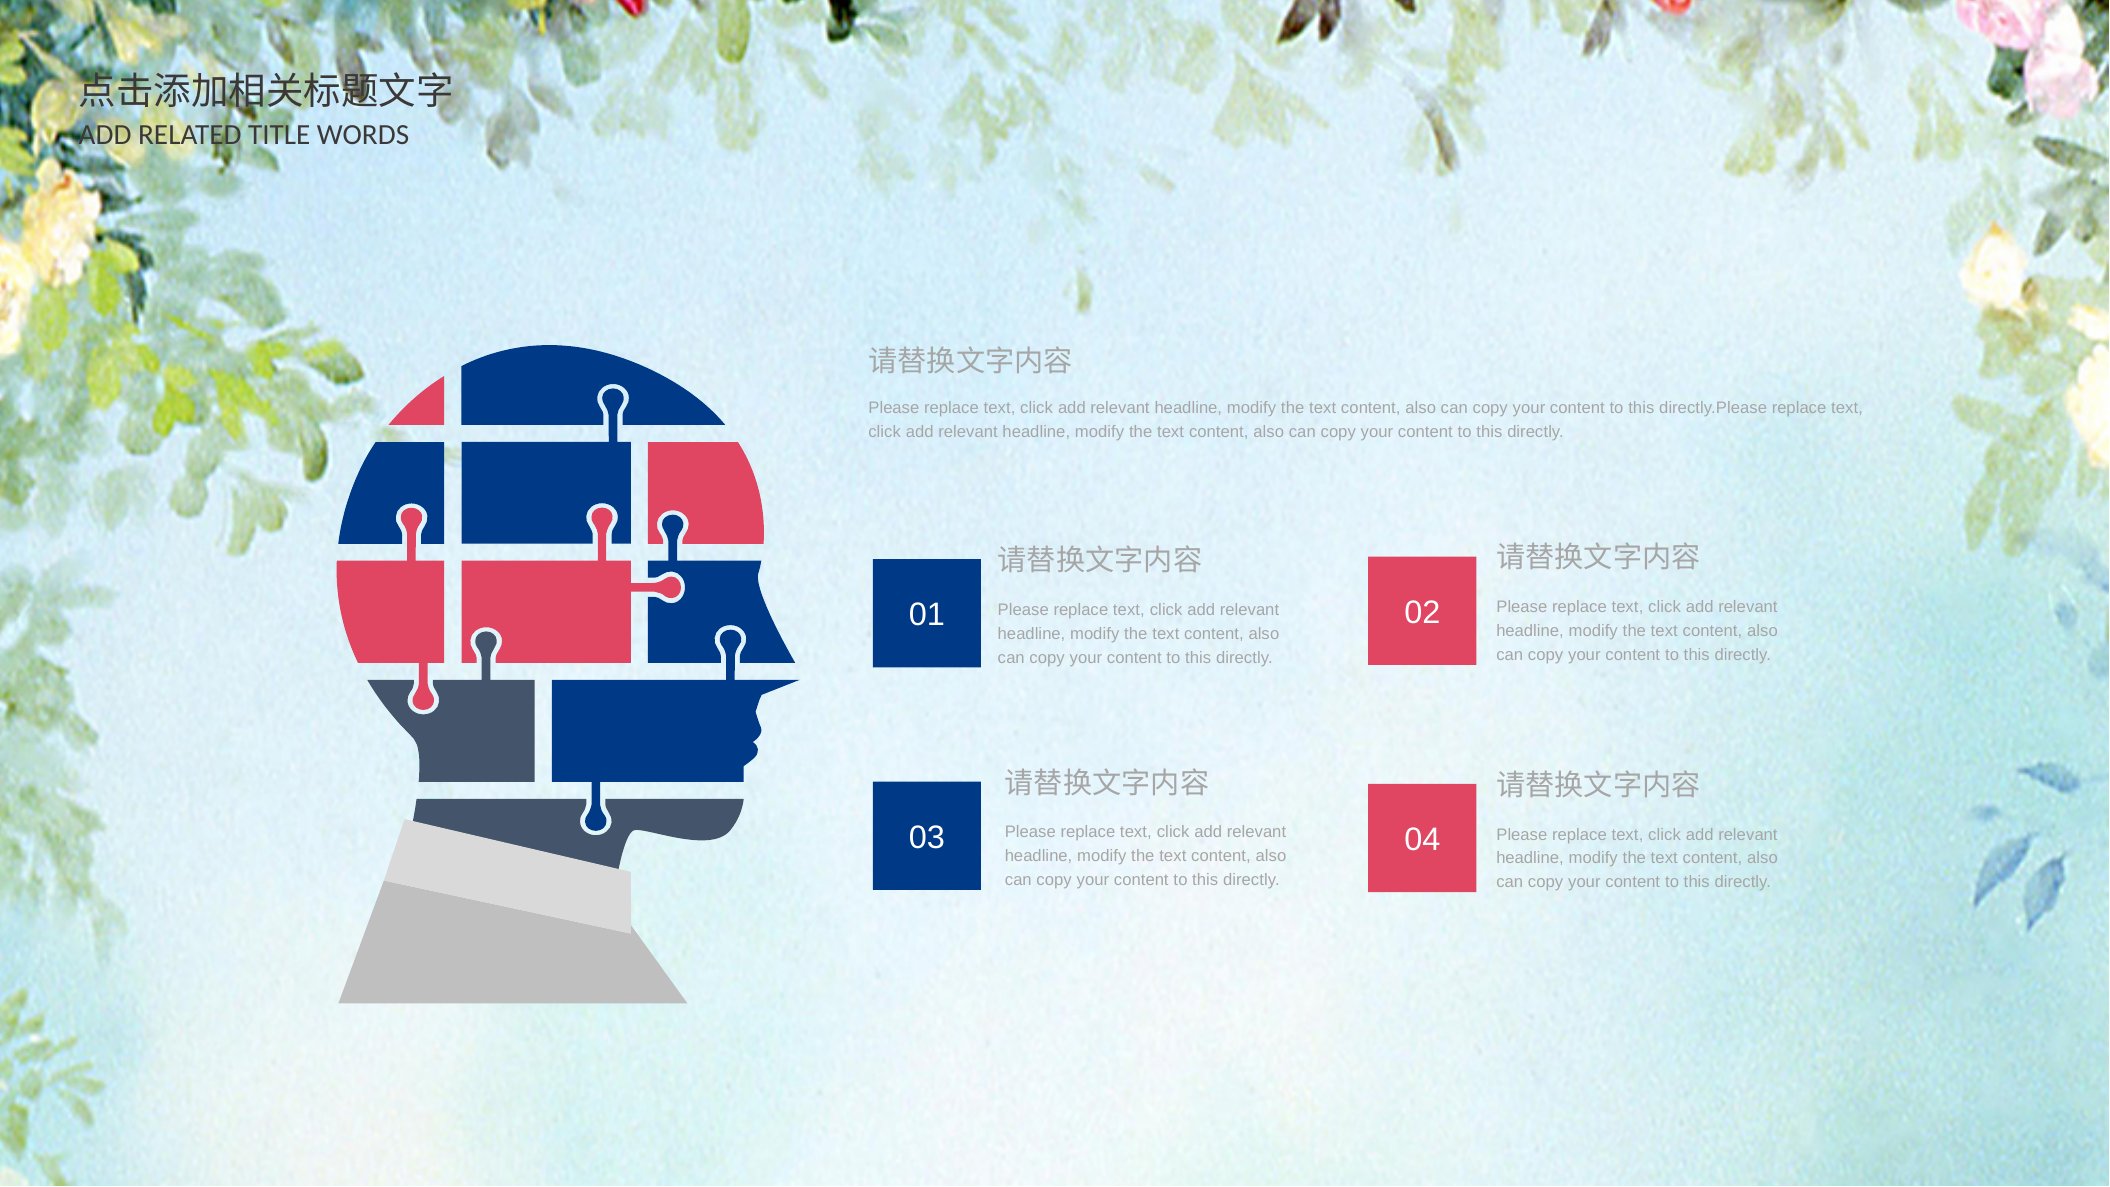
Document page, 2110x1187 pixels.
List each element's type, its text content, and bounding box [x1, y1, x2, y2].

text_box 02 [1378, 570, 1467, 643]
text_box 01 [883, 572, 971, 645]
text_box 点击添加相关标题文字 [62, 59, 470, 121]
text_box [1367, 556, 1477, 666]
text_box 请替换文字内容 [1496, 523, 1729, 589]
text_box 请替换文字内容 [997, 526, 1235, 592]
text_box 请替换文字内容 [1004, 749, 1237, 814]
text_box ADD RELATED TITLE WORDS [62, 107, 426, 159]
text_box Please replace text, click add relevant headline, modify the text content, also can copy your content to this directly.Please replace text, click add relevant headline, modify the text content, also can copy your content to this directly. [868, 392, 1889, 441]
picture [0, 0, 2109, 1186]
text_box Please replace text, click add relevant headline, modify the text content, also can copy your content to this directly. [1496, 592, 1799, 664]
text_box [336, 333, 800, 1004]
text_box Please replace text, click add relevant headline, modify the text content, also can copy your content to this directly. [997, 594, 1307, 667]
text_box [1367, 783, 1477, 893]
text_box [872, 781, 982, 891]
text_box 请替换文字内容 [1496, 751, 1729, 816]
text_box 请替换文字内容 [868, 327, 1139, 392]
text_box Please replace text, click add relevant headline, modify the text content, also can copy your content to this directly. [1496, 819, 1799, 892]
text_box 04 [1378, 797, 1467, 870]
text_box Please replace text, click add relevant headline, modify the text content, also can copy your content to this directly. [1004, 817, 1308, 890]
text_box [872, 558, 982, 668]
text_box 03 [883, 795, 971, 868]
